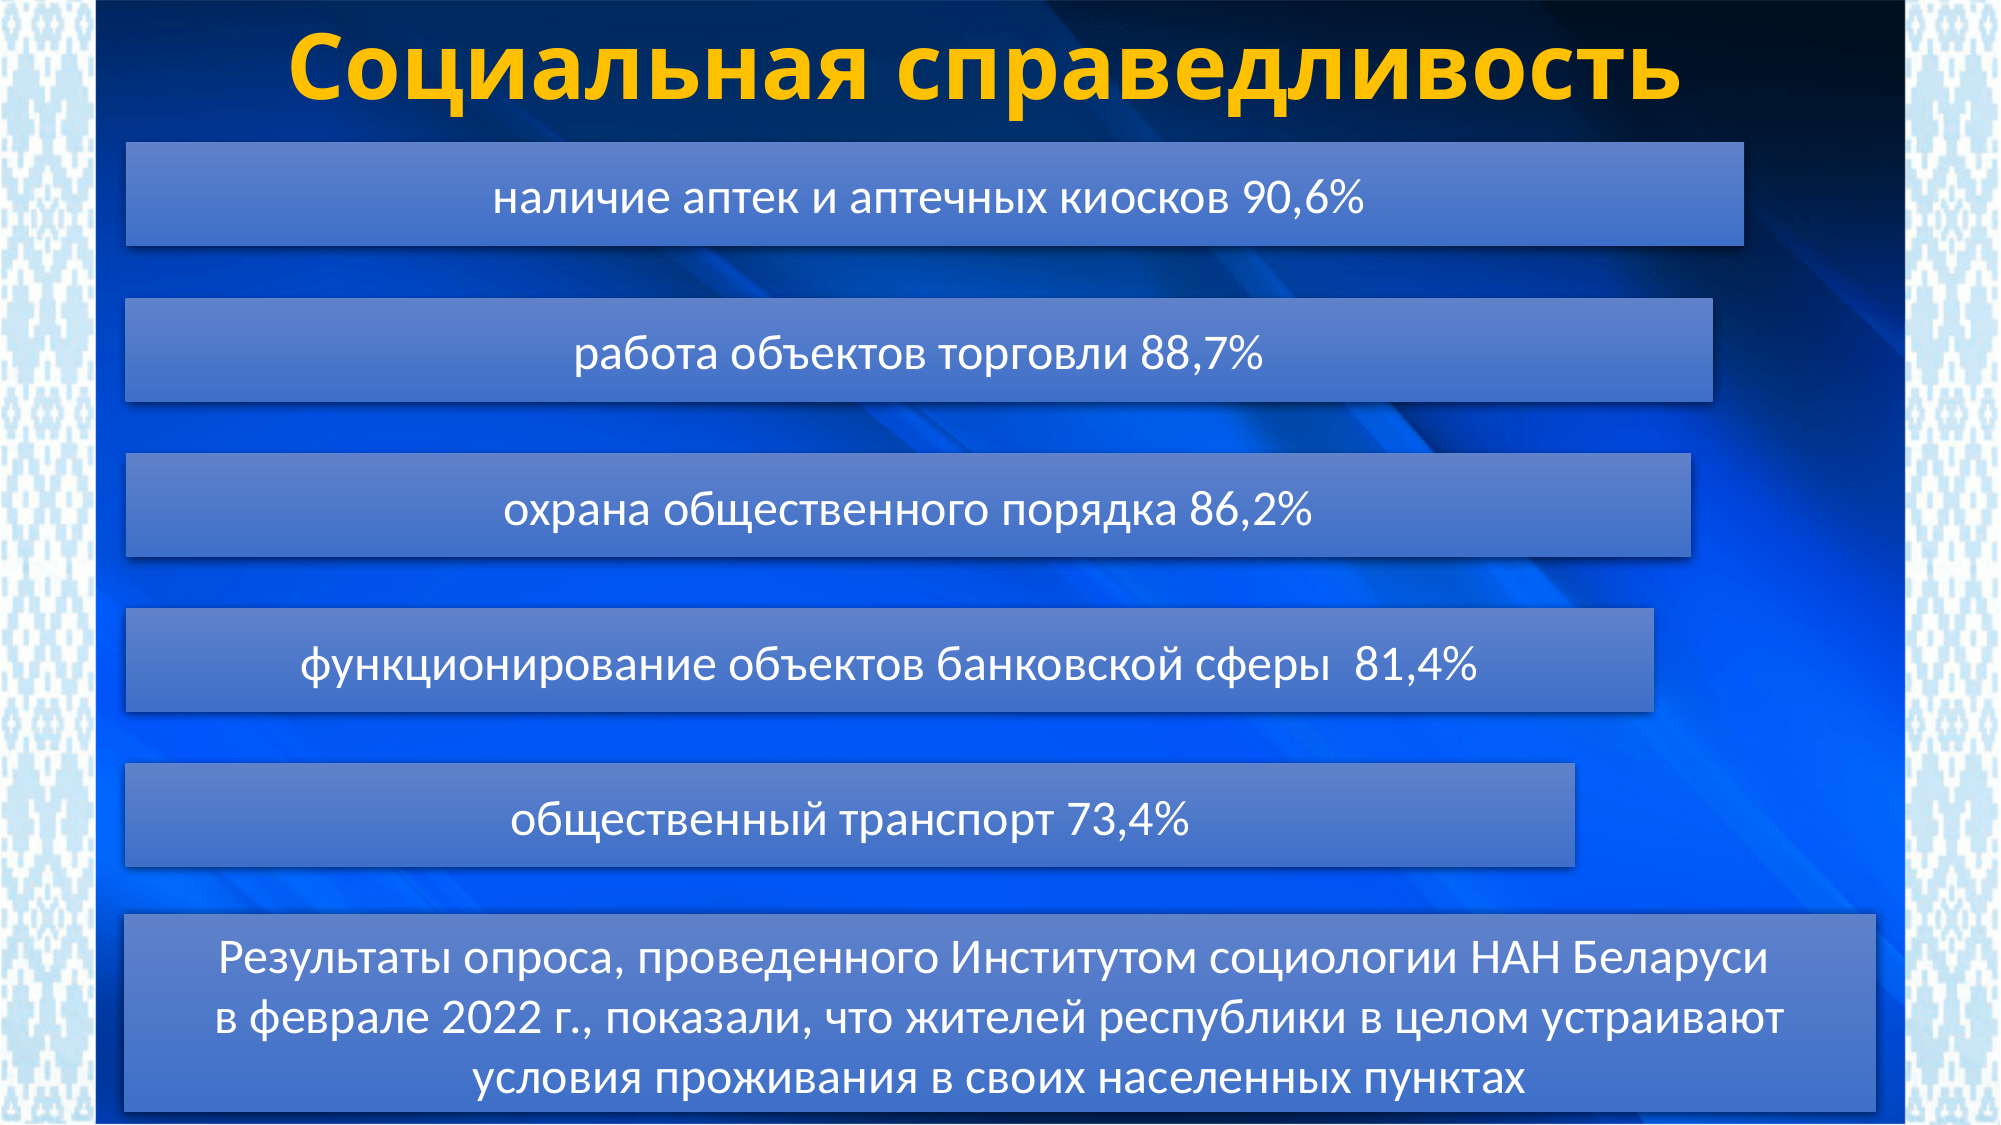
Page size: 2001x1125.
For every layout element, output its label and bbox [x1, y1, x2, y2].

list [0, 0, 2000, 1125]
